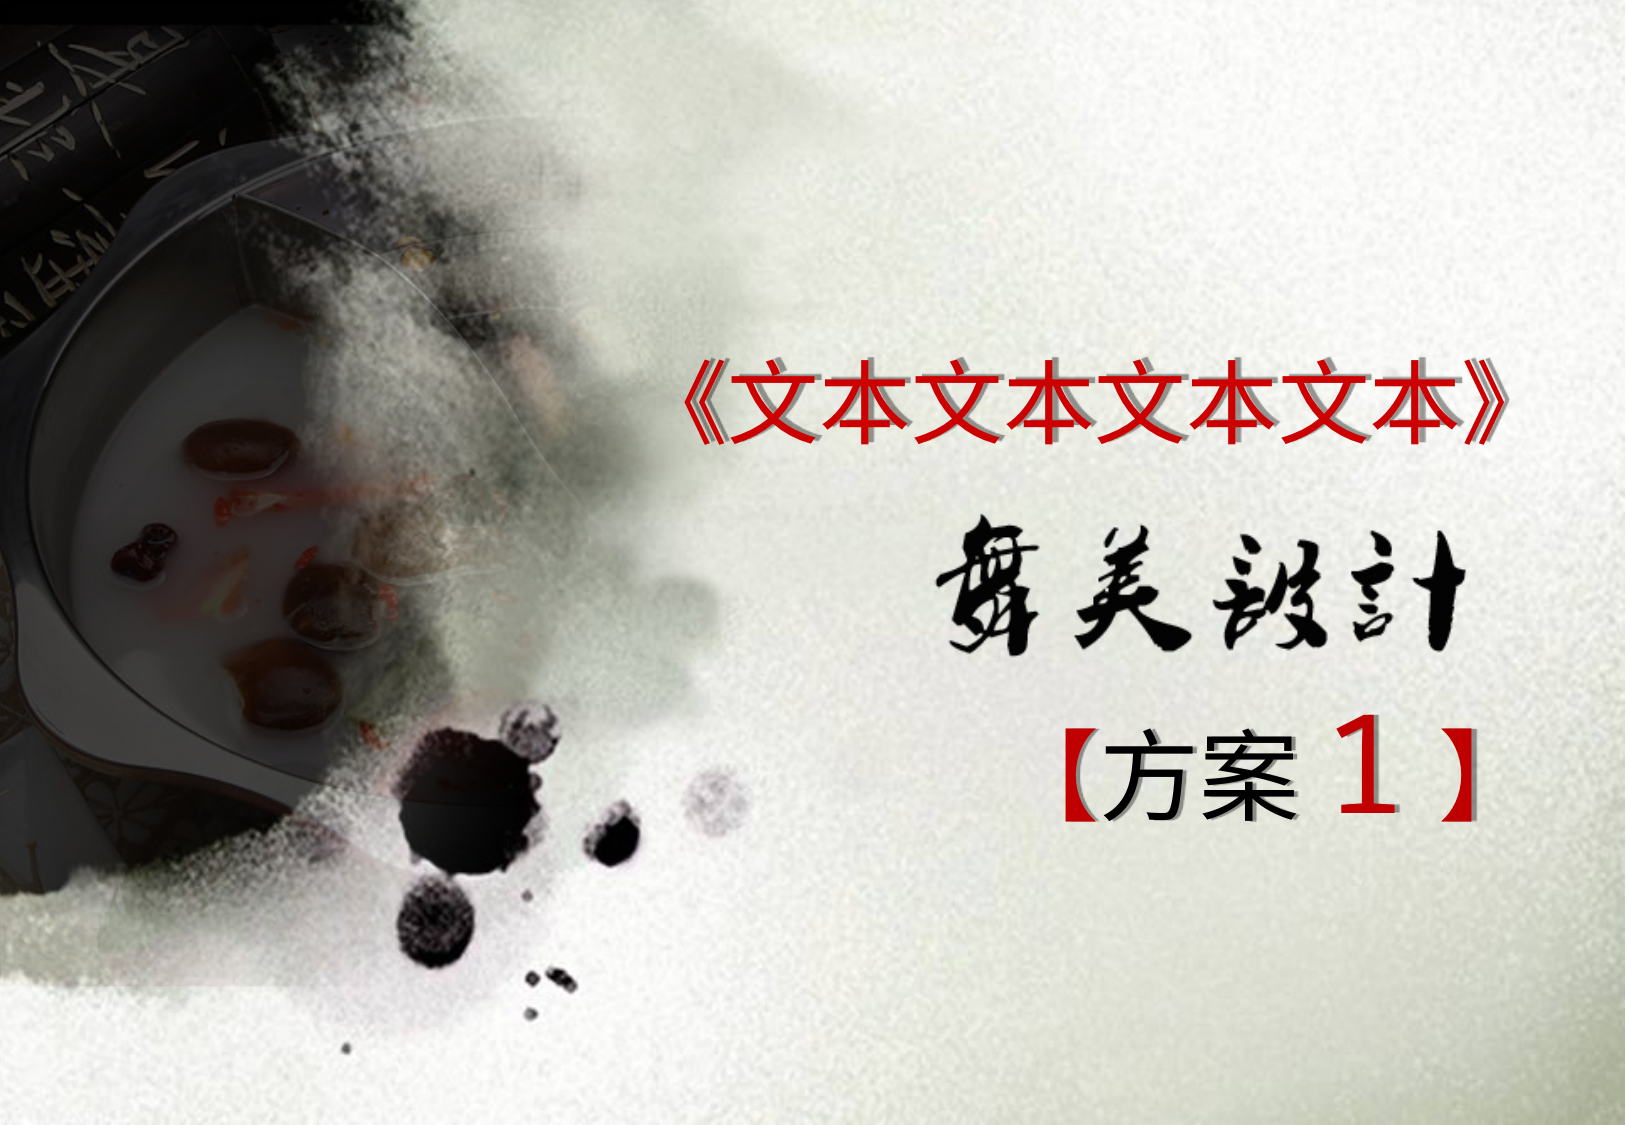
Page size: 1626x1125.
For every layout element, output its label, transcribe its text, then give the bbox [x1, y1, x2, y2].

picture [0, 0, 1626, 1125]
text_box 【方案1】 [984, 732, 1554, 849]
text_box 《文本文本文本文本》 [363, 337, 1569, 463]
